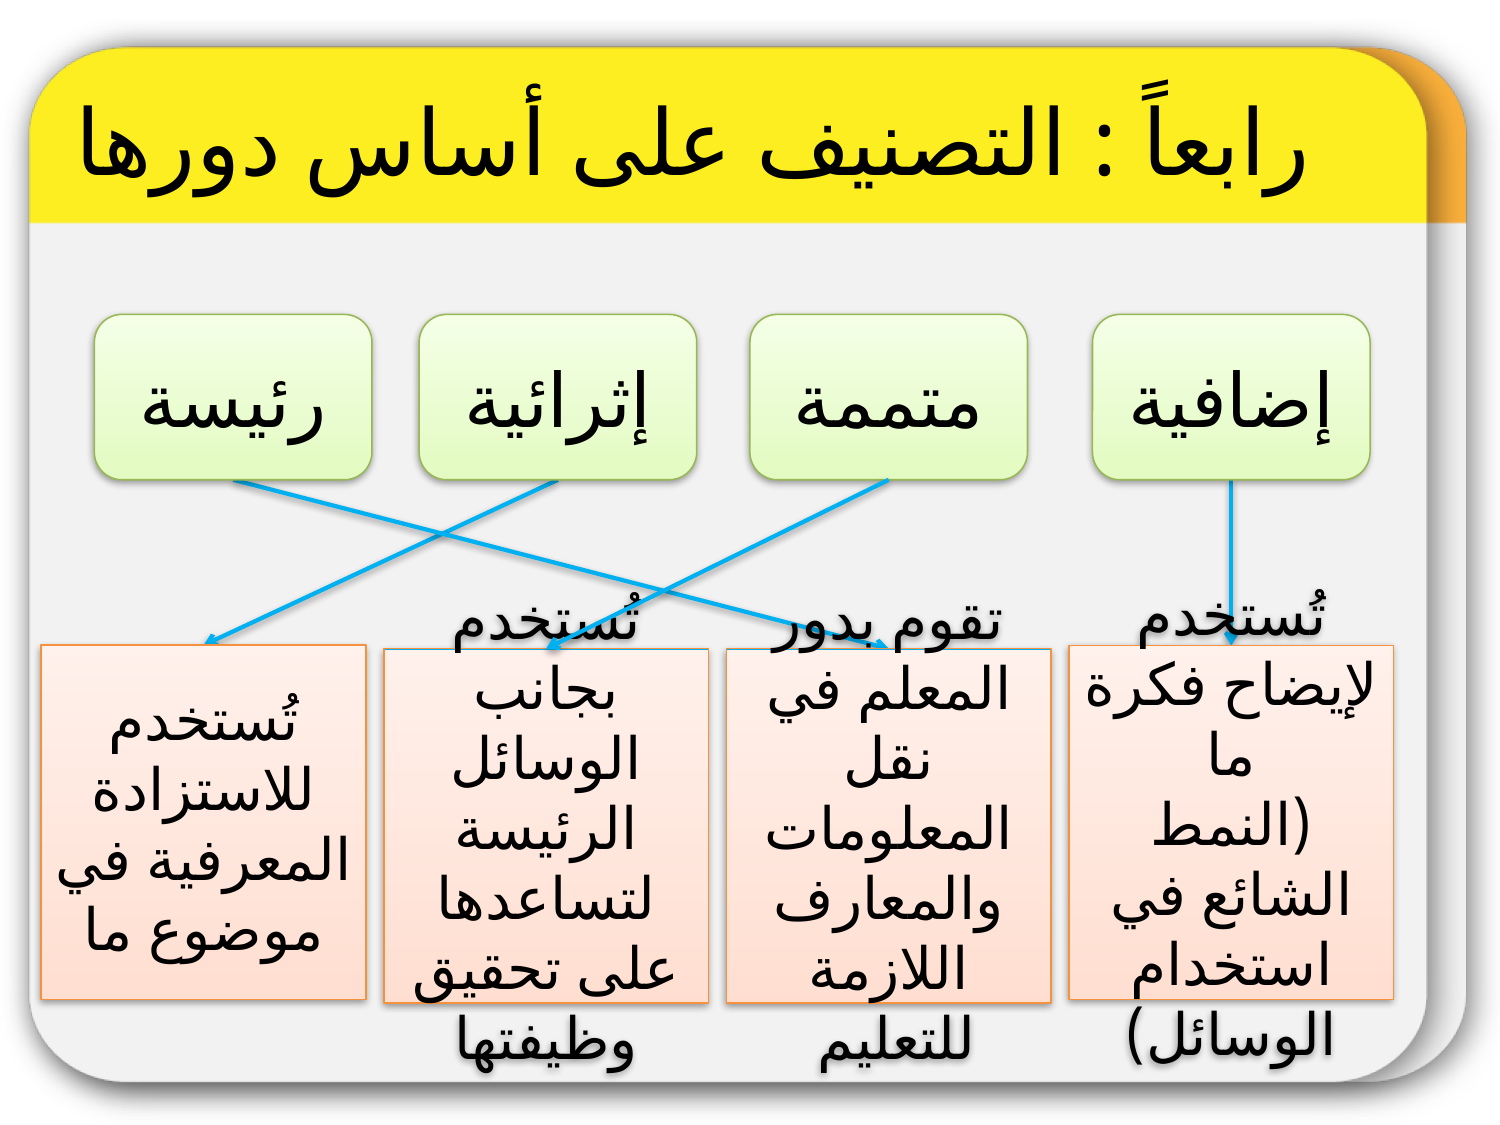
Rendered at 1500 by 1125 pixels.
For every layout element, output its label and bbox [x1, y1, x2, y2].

text_box [203, 479, 231, 646]
text_box [545, 479, 889, 649]
picture [0, 18, 1500, 1125]
text_box [232, 479, 544, 649]
